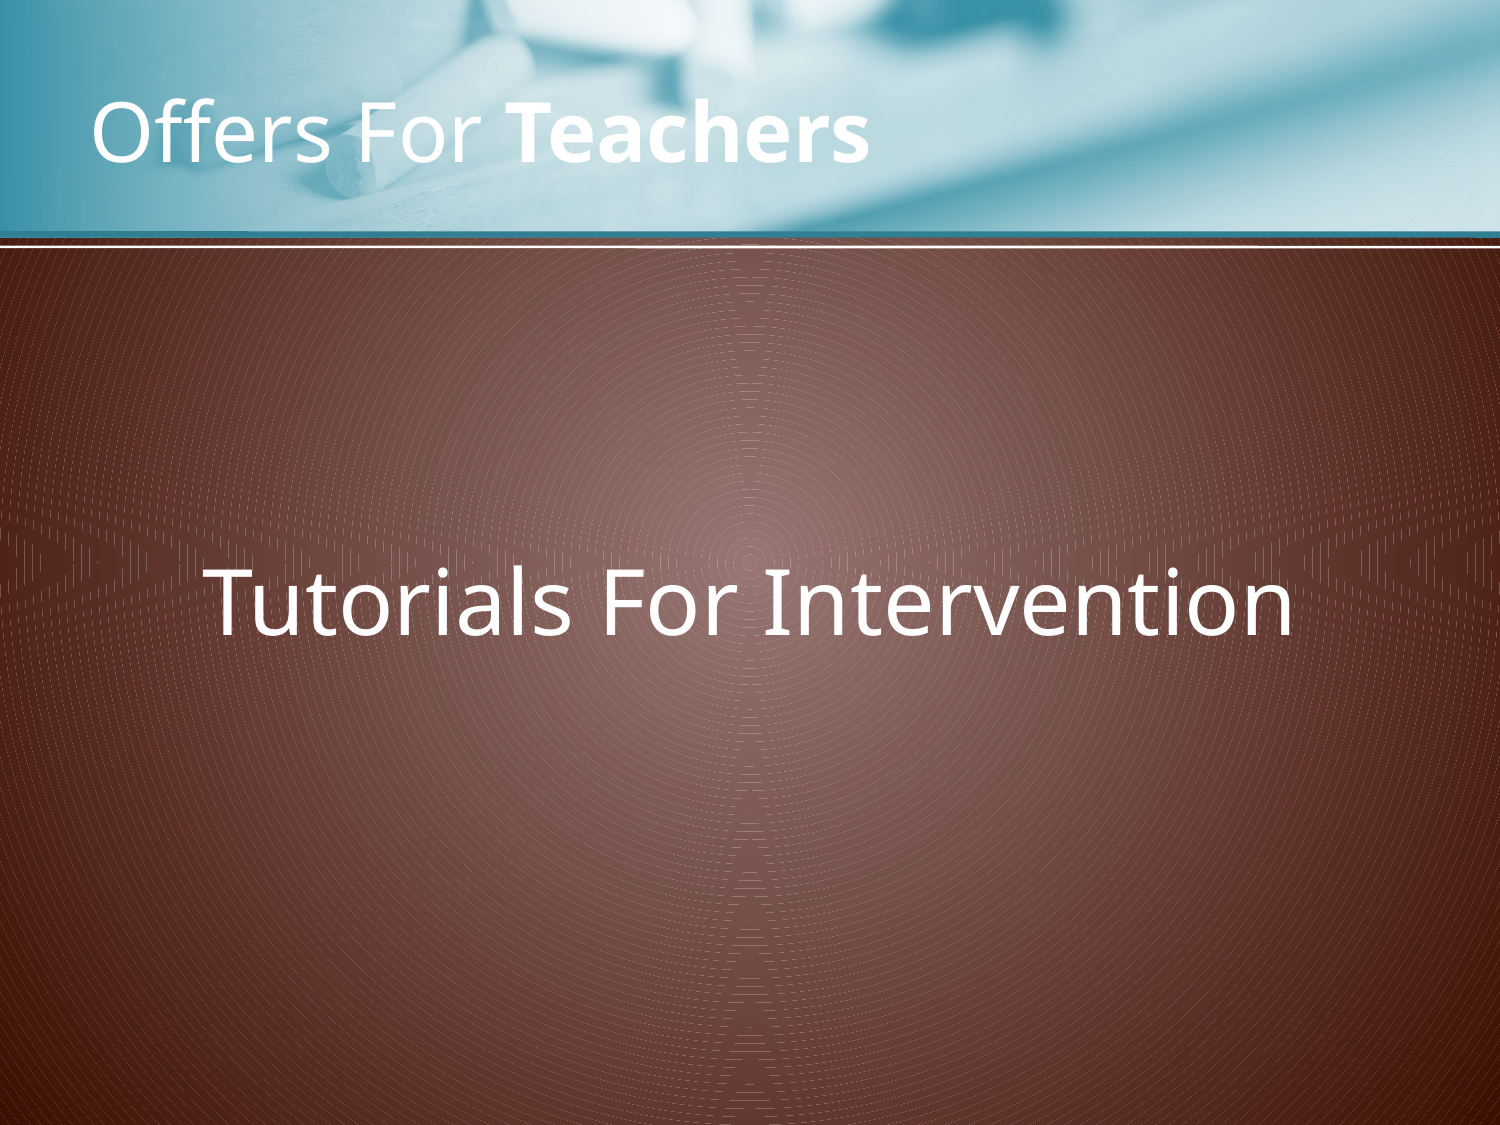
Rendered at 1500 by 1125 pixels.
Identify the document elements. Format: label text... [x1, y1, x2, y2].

title Offers For Teachers [75, 24, 1425, 233]
list Tutorials For Intervention [75, 262, 1425, 1005]
